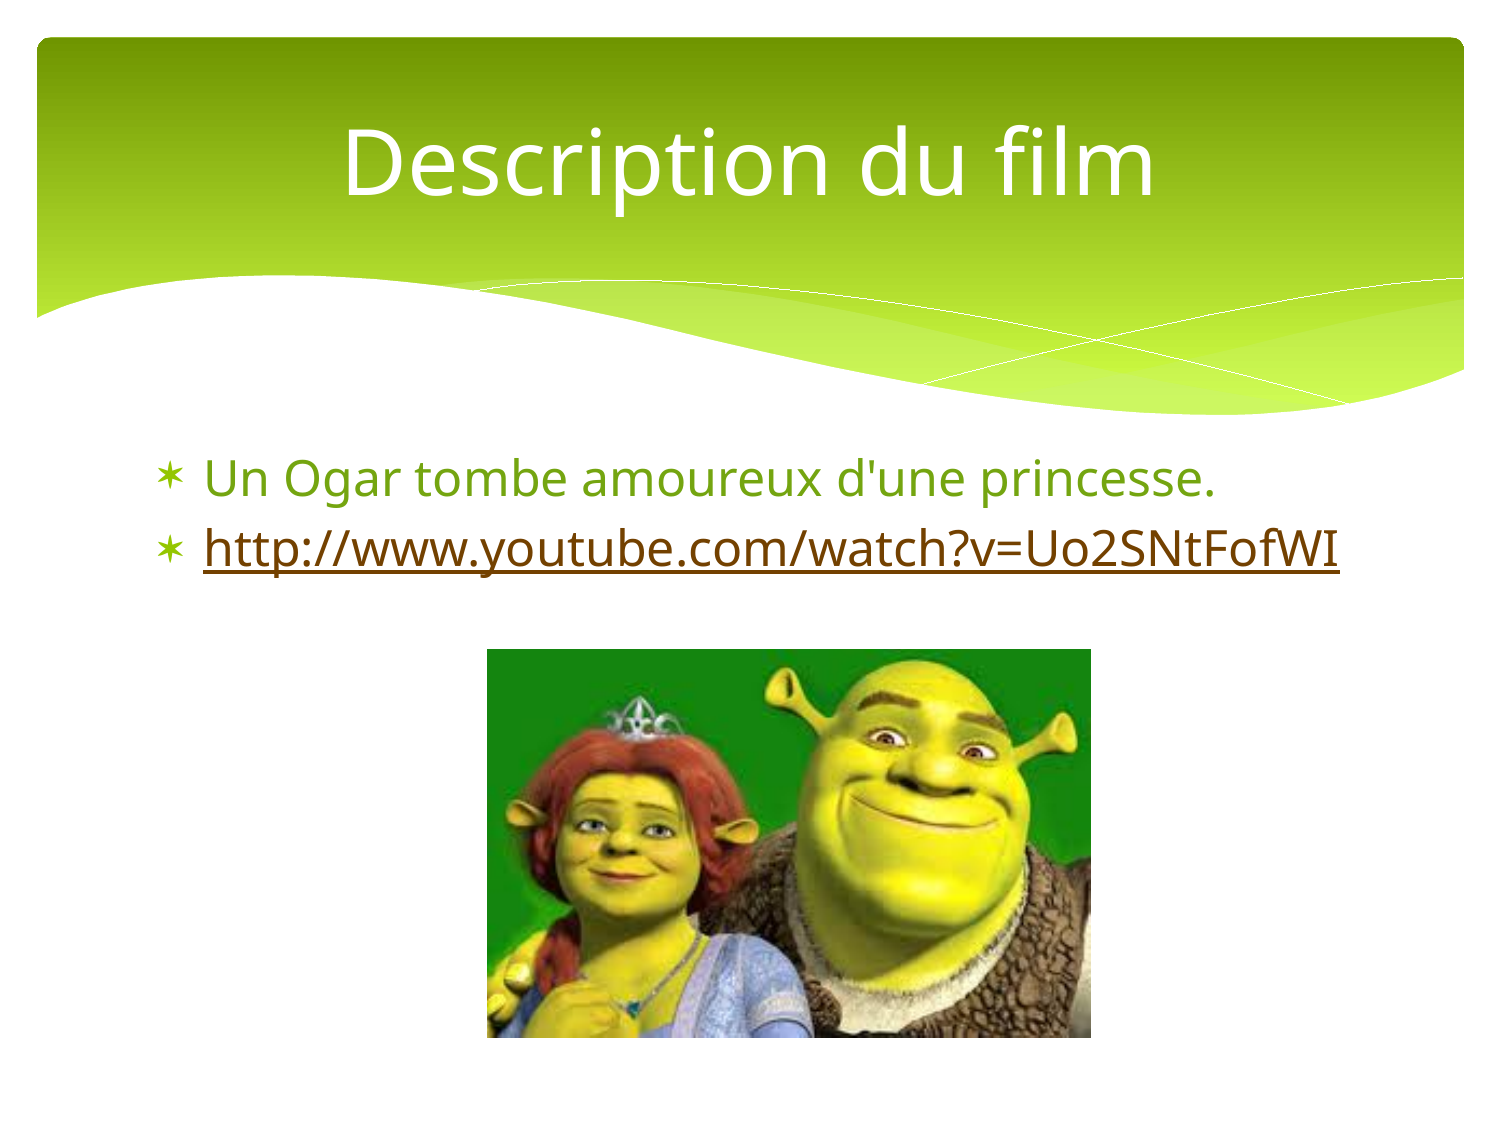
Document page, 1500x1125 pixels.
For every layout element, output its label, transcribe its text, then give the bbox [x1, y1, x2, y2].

list Un Ogar tombe amoureux d'une princesse. http://www.youtube.com/watch?v=Uo2SNtFofWI [143, 438, 1359, 1005]
picture [487, 649, 1091, 1038]
title Description du film [75, 55, 1425, 261]
